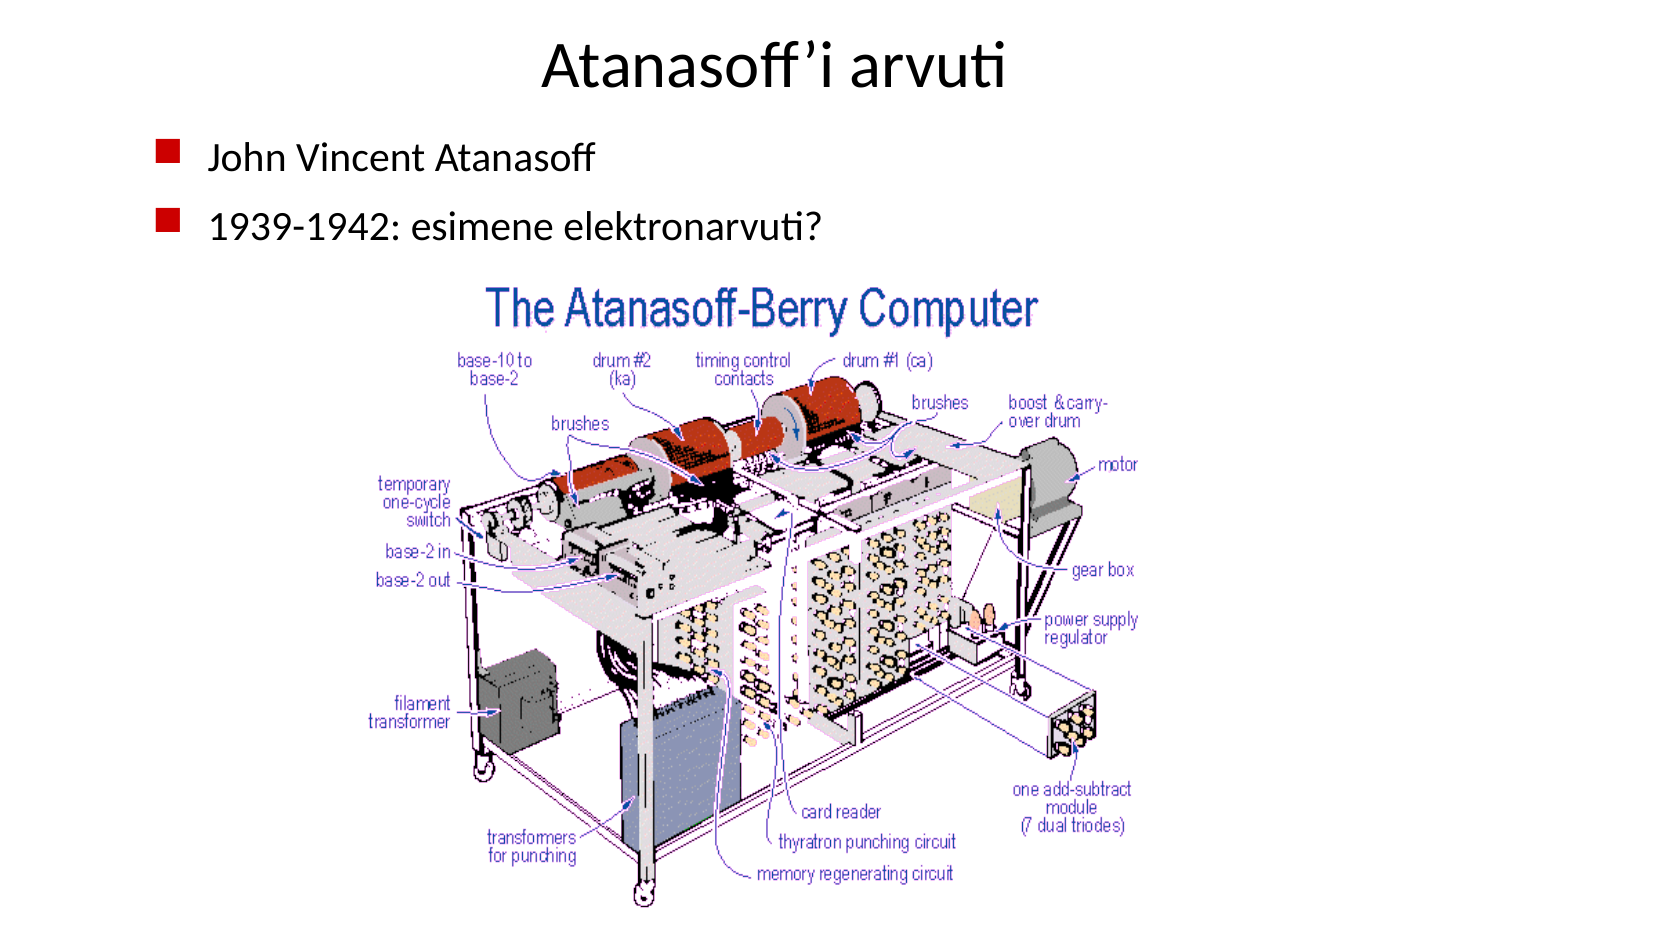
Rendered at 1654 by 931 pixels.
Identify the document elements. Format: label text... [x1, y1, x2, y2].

list John Vincent Atanasoff 1939-1942: esimene elektronarvuti? [137, 125, 1425, 931]
title Atanasoff’i arvuti [137, 0, 1413, 100]
picture [341, 262, 1156, 918]
